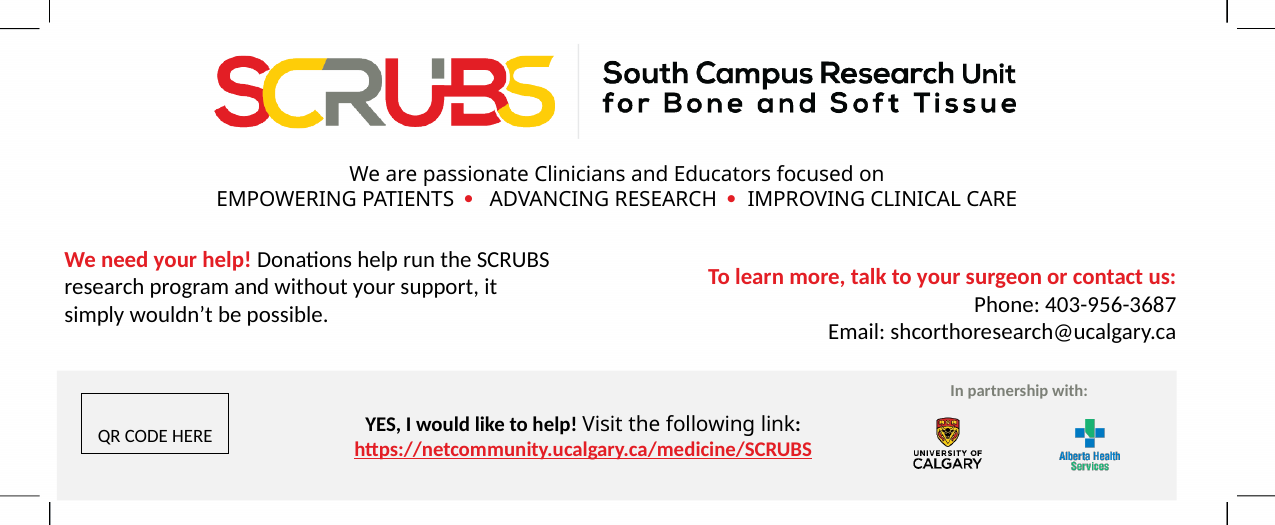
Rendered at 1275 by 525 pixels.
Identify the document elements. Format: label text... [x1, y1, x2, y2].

text_box We need your help! Donations help run the SCRUBS research program and without your support, it simply wouldn’t be possible. [56, 237, 564, 335]
text_box We are passionate Clinicians and Educators focused on EMPOWERING PATIENTS · ADVANCING RESEARCH · IMPROVING CLINICAL CARE [56, 160, 1177, 211]
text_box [56, 370, 1177, 501]
text_box To learn more, talk to your surgeon or contact us: Phone: 403-956-3687 Email: shcorthoresearch@ucalgary.ca [669, 261, 1177, 345]
picture [0, 0, 1275, 525]
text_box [903, 407, 1126, 481]
